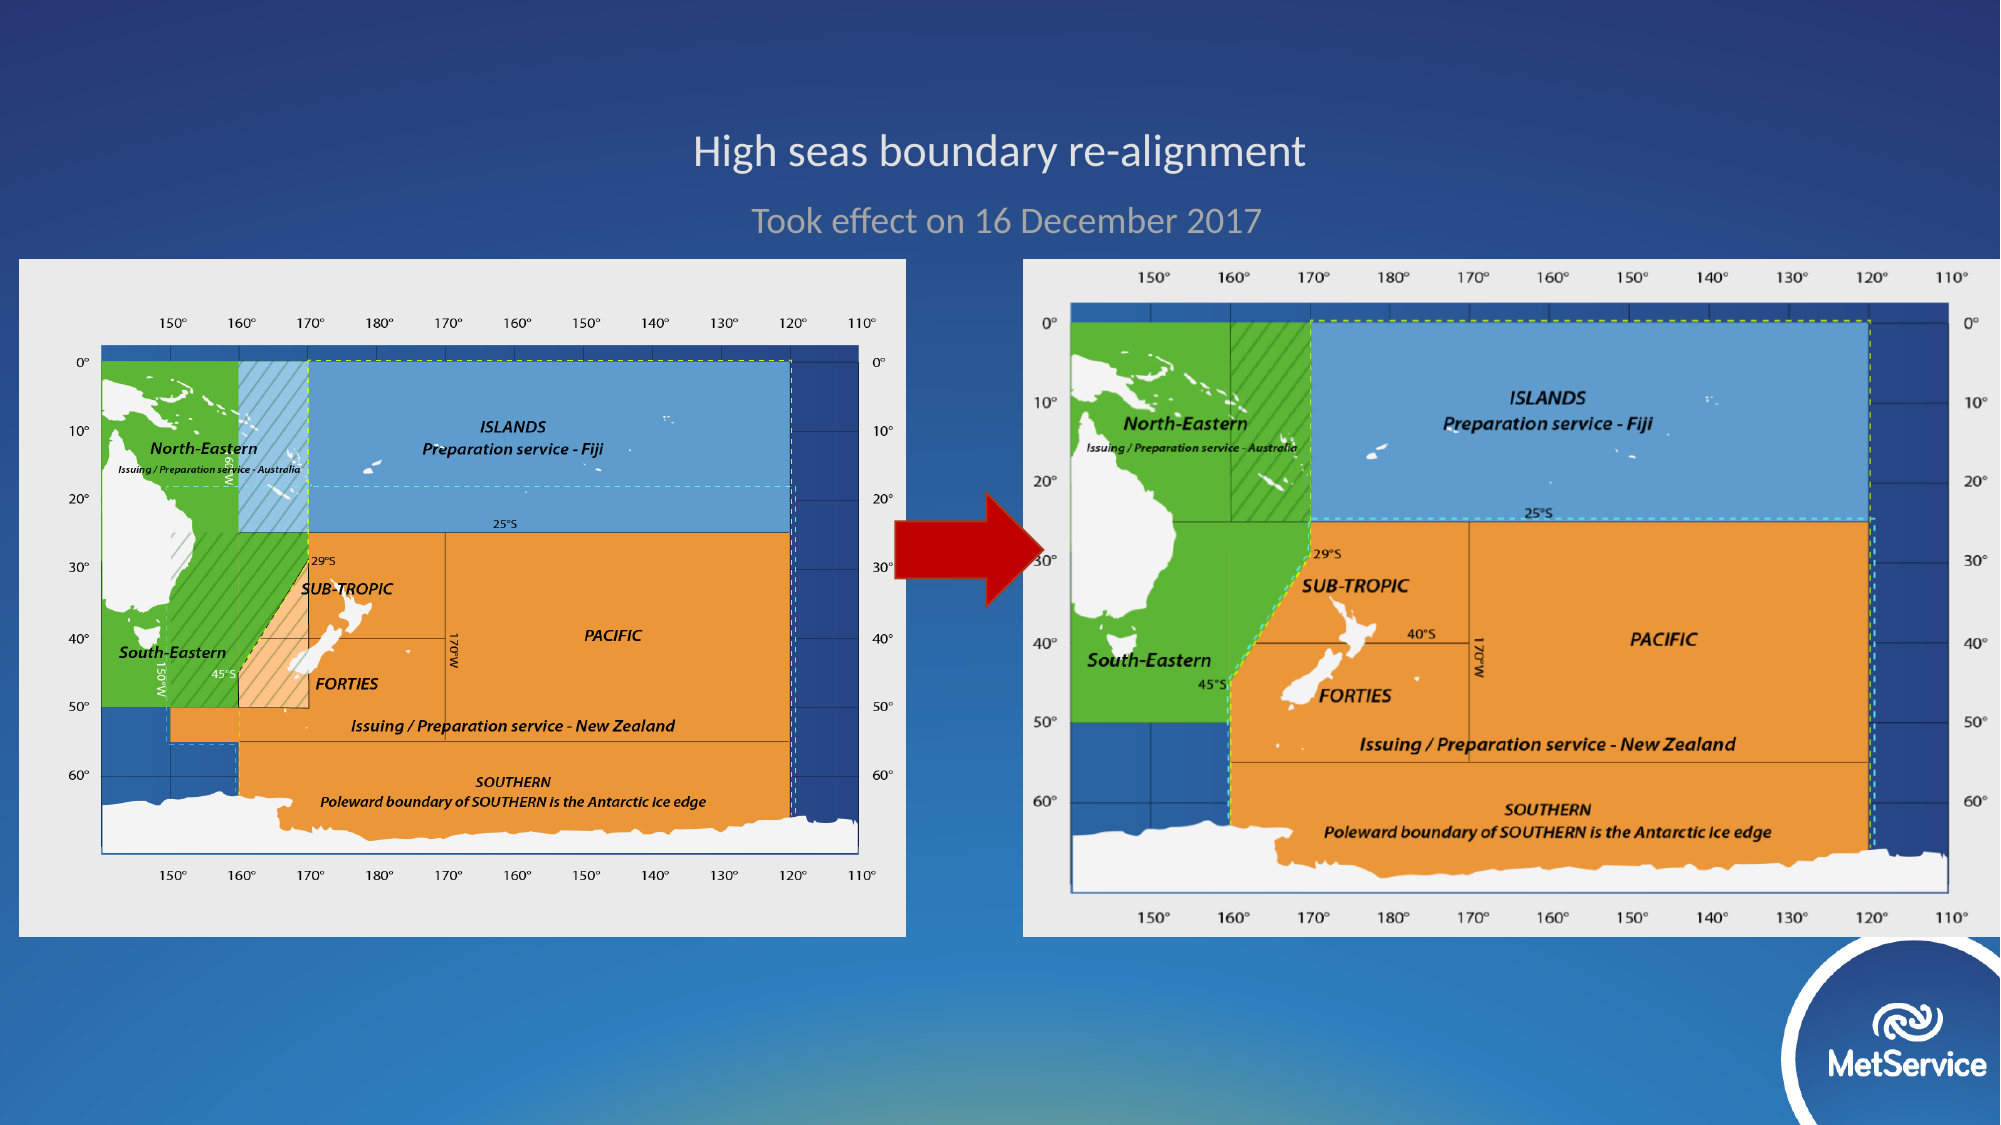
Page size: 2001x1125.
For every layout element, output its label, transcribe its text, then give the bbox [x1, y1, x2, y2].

title High seas boundary re-alignment [137, 42, 1863, 260]
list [18, 259, 906, 937]
text_box [911, 492, 1017, 607]
picture [0, 0, 2000, 1125]
text_box Took effect on 16 December 2017 [736, 188, 1311, 249]
